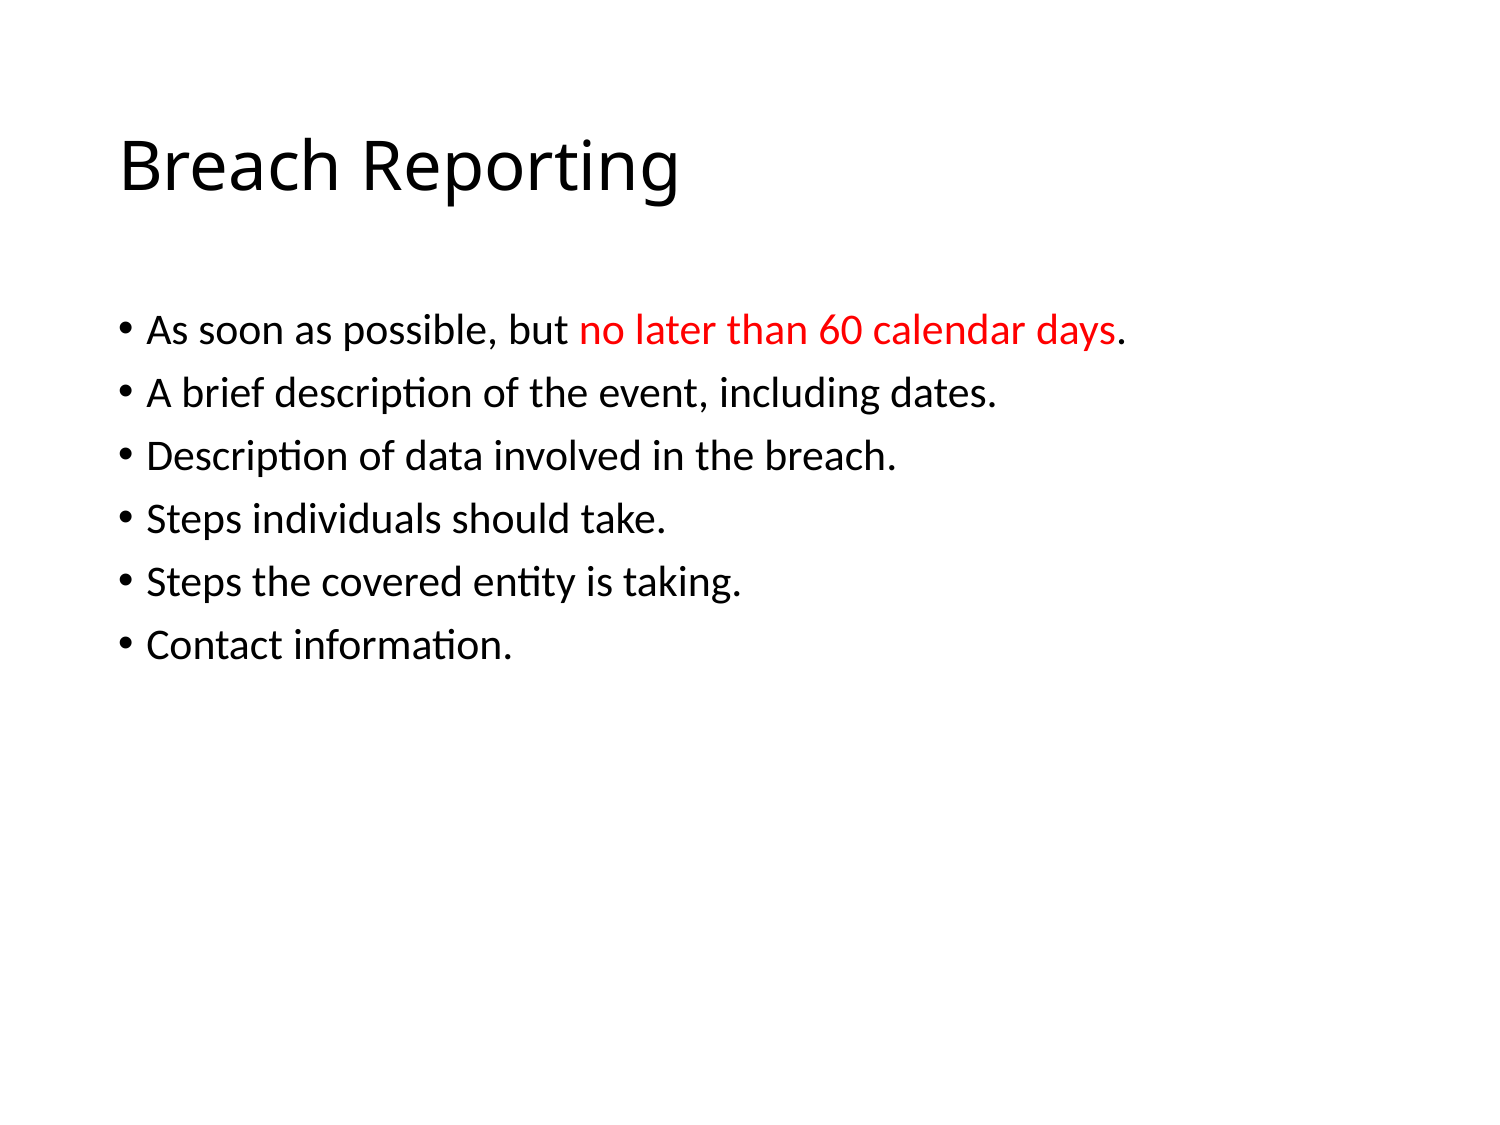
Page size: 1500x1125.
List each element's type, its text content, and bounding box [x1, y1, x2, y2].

title Breach Reporting [103, 59, 1397, 278]
list As soon as possible, but no later than 60 calendar days. A brief description of the event, including dates. Description of data involved in the breach. Steps individuals should take. Steps the covered entity is taking. Contact information. [103, 299, 1397, 1014]
